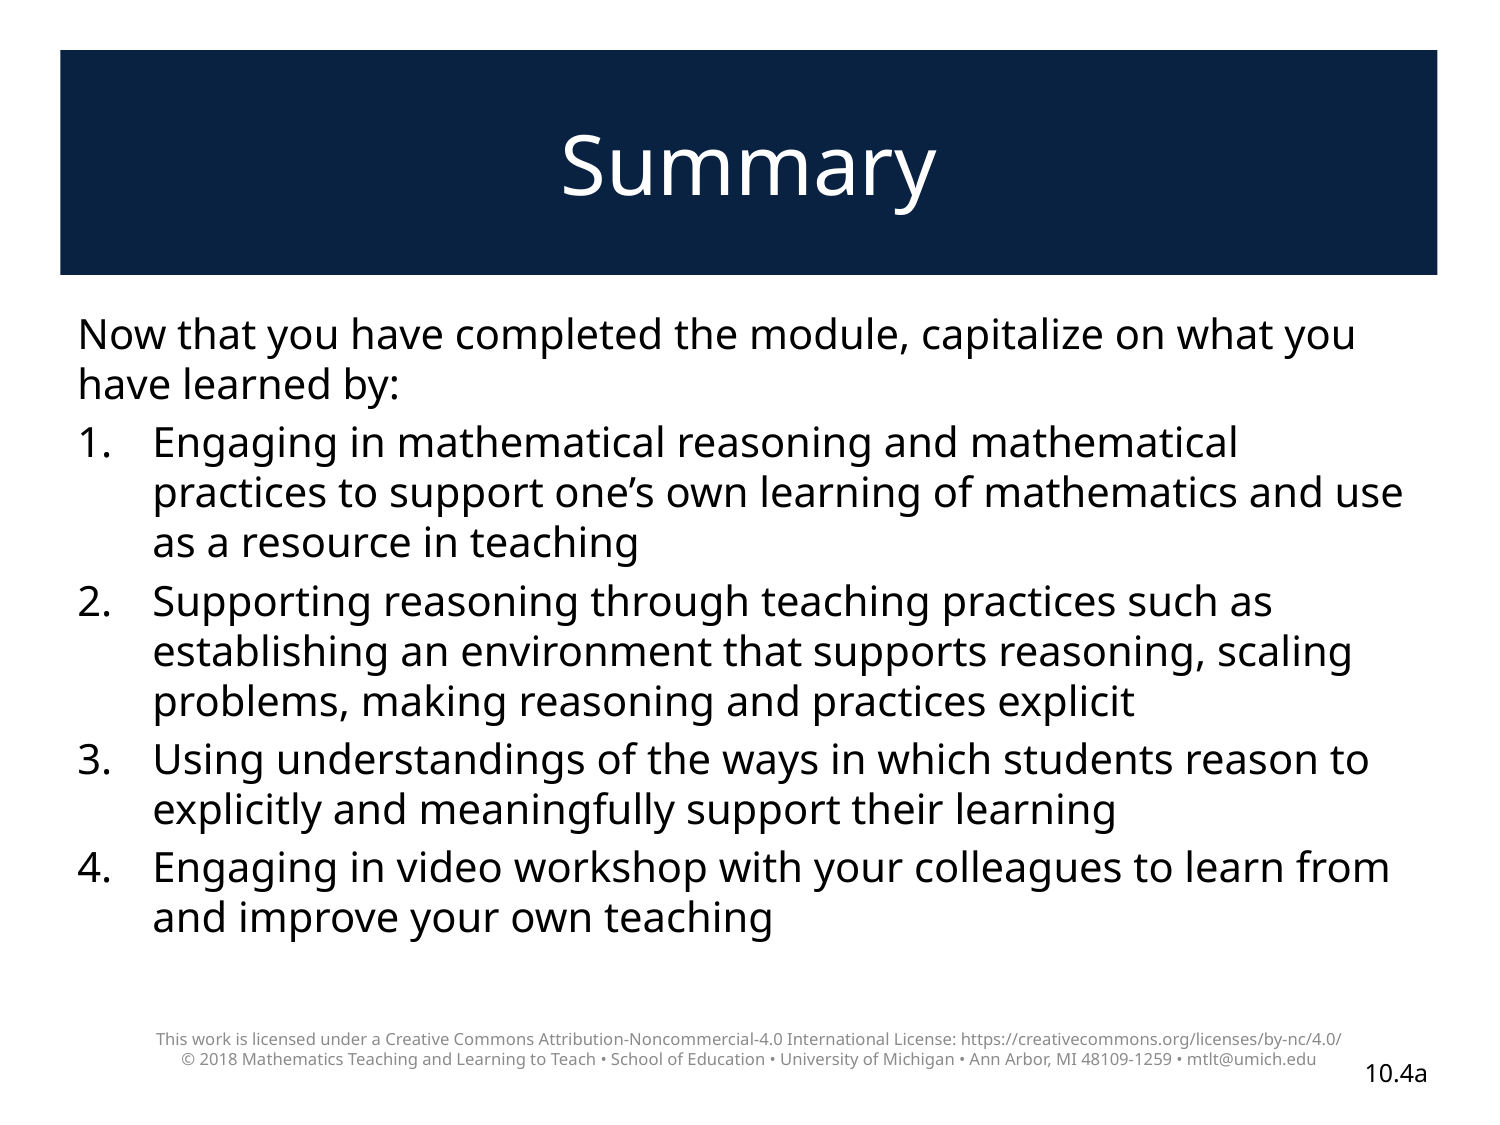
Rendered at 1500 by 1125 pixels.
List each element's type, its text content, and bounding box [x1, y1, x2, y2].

list Now that you have completed the module, capitalize on what you have learned by: Engaging in mathematical reasoning and mathematical practices to support one’s own learning of mathematics and use as a resource in teaching Supporting reasoning through teaching practices such as establishing an environment that supports reasoning, scaling problems, making reasoning and practices explicit Using understandings of the ways in which students reason to explicitly and meaningfully support their learning Engaging in video workshop with your colleagues to learn from and improve your own teaching [62, 299, 1438, 1005]
text_box 10.4a [1349, 1050, 1443, 1095]
footer This work is licensed under a Creative Commons Attribution-Noncommercial-4.0 International License: https://creativecommons.org/licenses/by-nc/4.0/ © 2018 Mathematics Teaching and Learning to Teach • School of Education • University of Michigan • Ann Arbor, MI 48109-1259 • mtlt@umich.edu [62, 1009, 1438, 1088]
title Summary [60, 50, 1438, 275]
